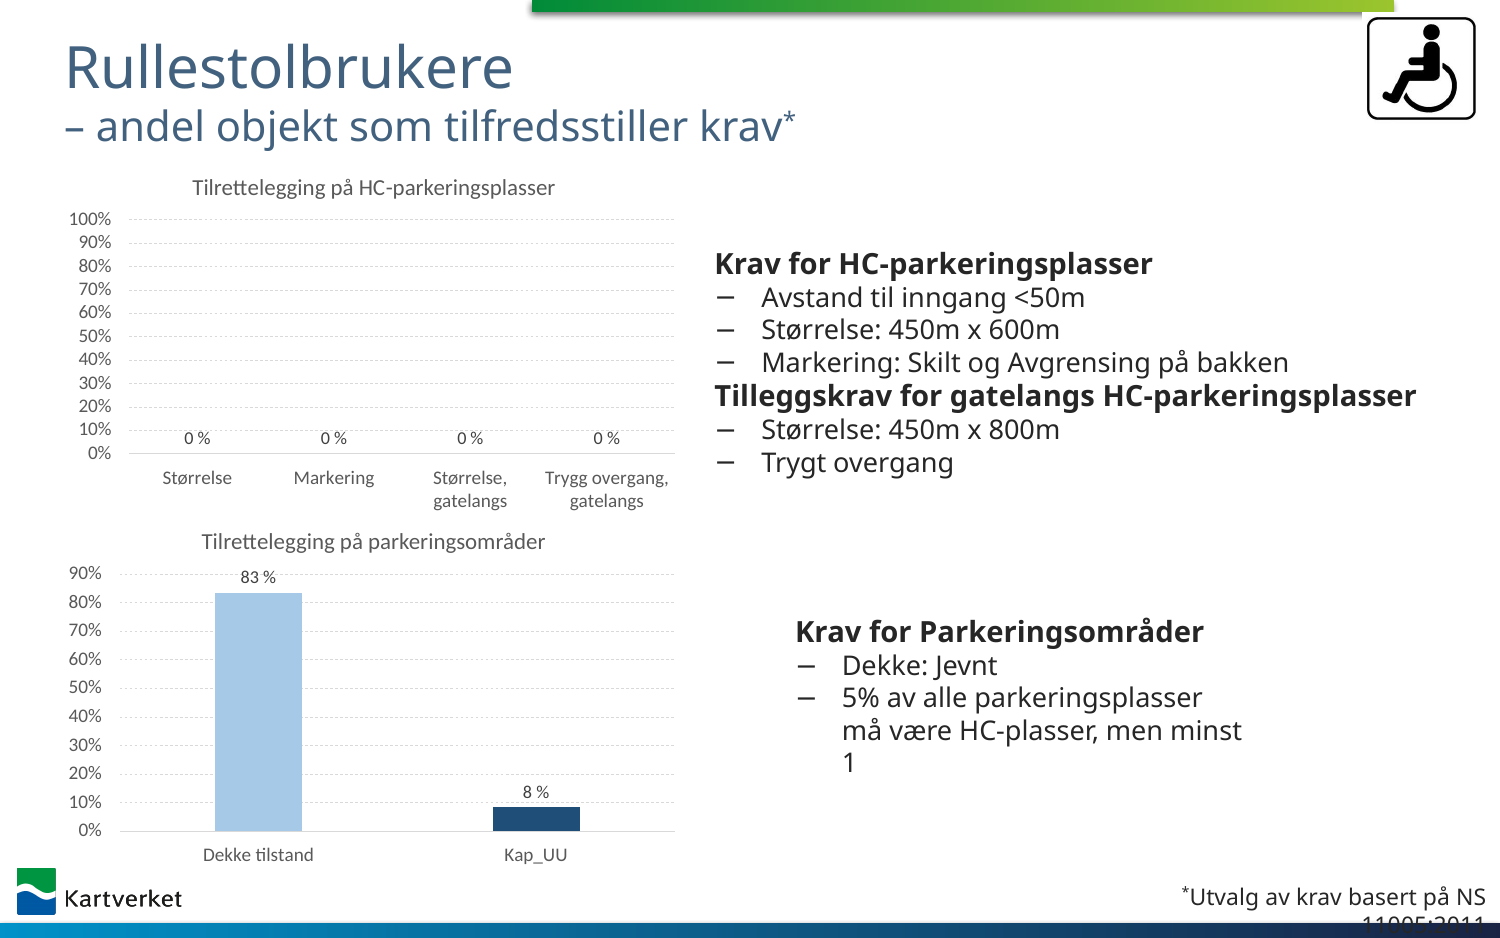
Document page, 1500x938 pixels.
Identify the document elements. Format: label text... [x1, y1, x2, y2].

picture [1362, 12, 1481, 126]
text_box *Utvalg av krav basert på NS 11005:2011 [1068, 873, 1500, 938]
picture [62, 520, 686, 874]
text_box Krav for HC-parkeringsplasser Avstand til inngang <50m Størrelse: 450m x 600m Markering: Skilt og Avgrensing på bakken Tilleggskrav for gatelangs HC-parkeringsplasser Størrelse: 450m x 800m Trygt overgang [699, 237, 1433, 485]
text_box Krav for Parkeringsområder Dekke: Jevnt 5% av alle parkeringsplasser må være HC-plasser, men minst 1 [780, 605, 1261, 786]
text_box Rullestolbrukere – andel objekt som tilfredsstiller krav* [49, 25, 1431, 158]
picture [62, 166, 686, 519]
